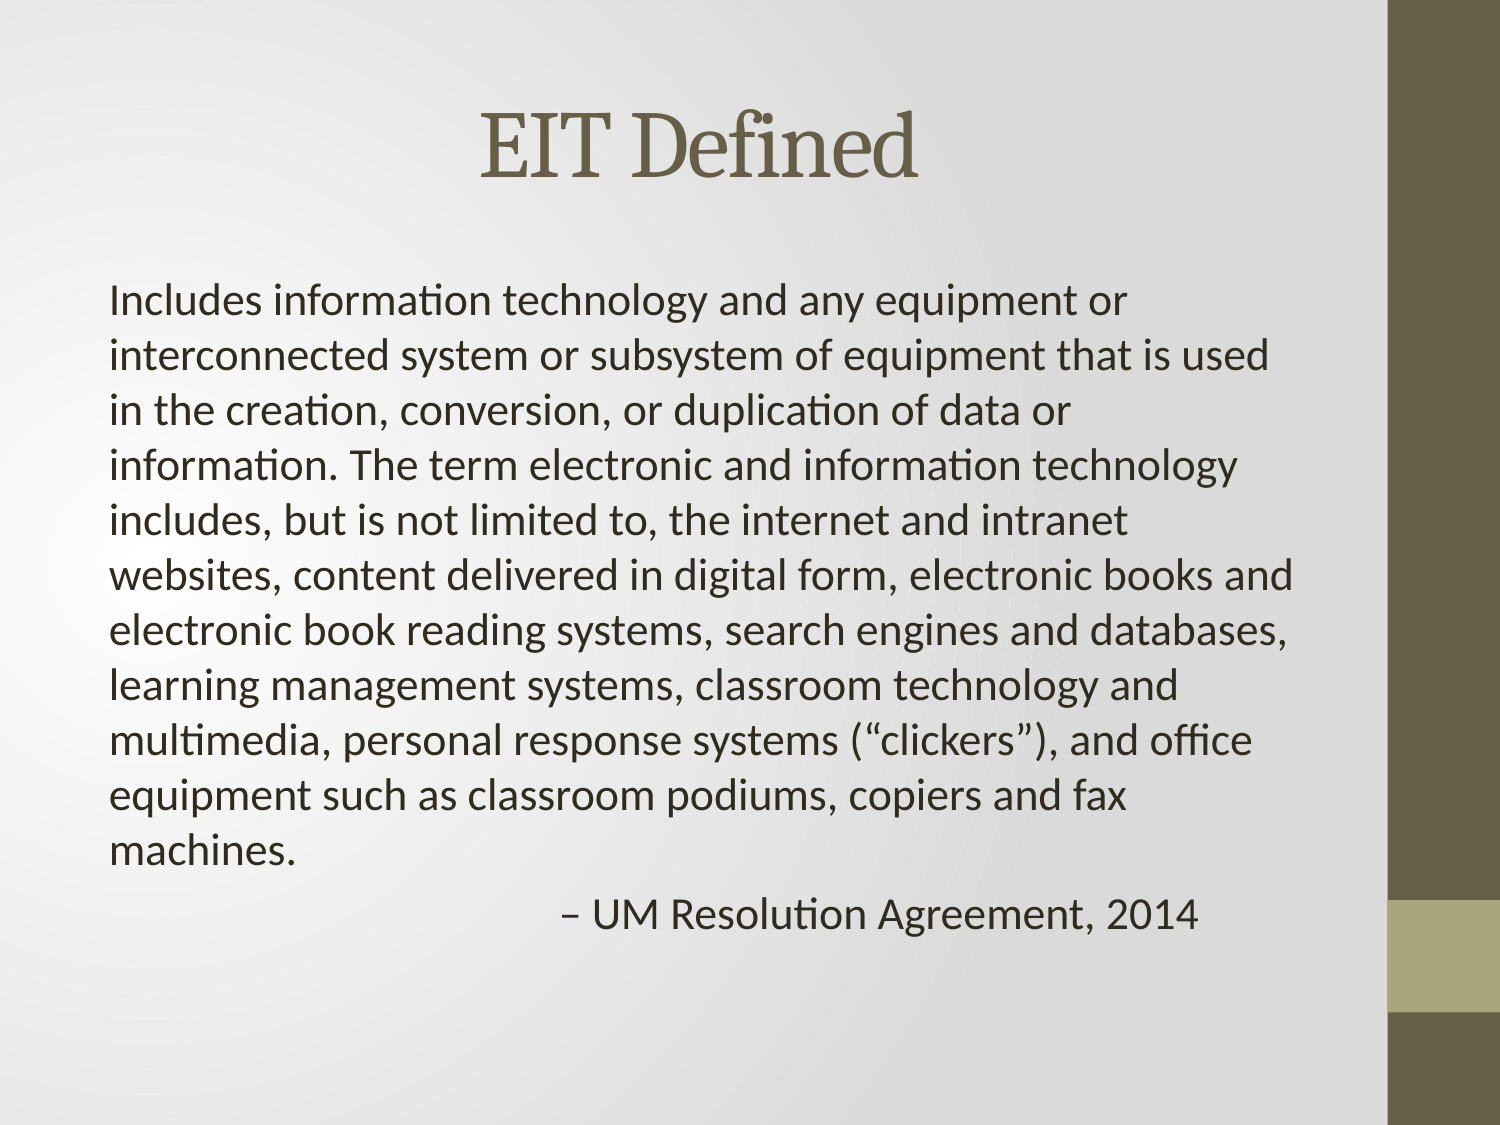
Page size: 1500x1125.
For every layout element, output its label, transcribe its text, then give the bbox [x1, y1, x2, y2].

title EIT Defined [75, 45, 1325, 233]
list Includes information technology and any equipment or interconnected system or subsystem of equipment that is used in the creation, conversion, or duplication of data or information. The term electronic and information technology includes, but is not limited to, the internet and intranet websites, content delivered in digital form, electronic books and electronic book reading systems, search engines and databases, learning management systems, classroom technology and multimedia, personal response systems (“clickers”), and office equipment such as classroom podiums, copiers and fax machines. – UM Resolution Agreement, 2014 [75, 262, 1325, 1050]
